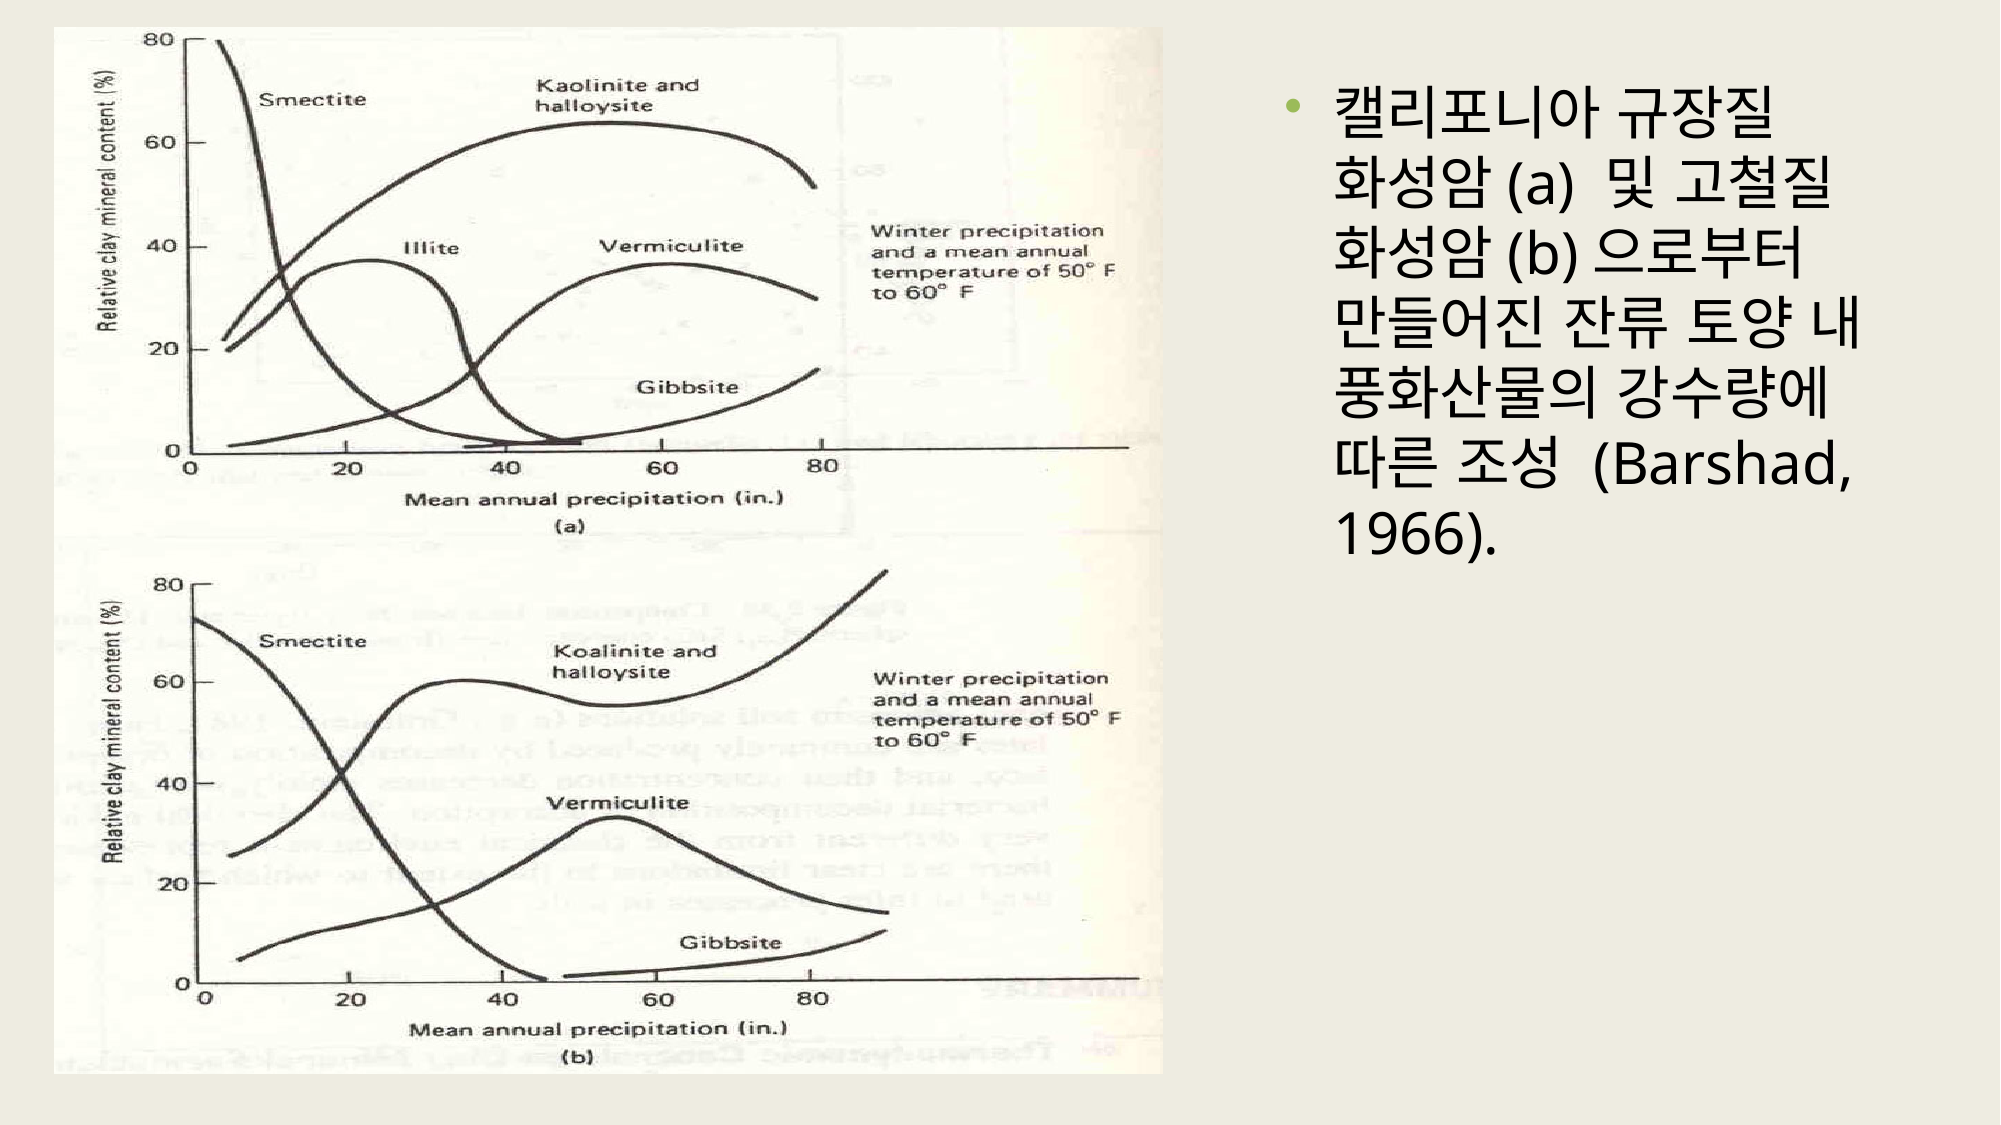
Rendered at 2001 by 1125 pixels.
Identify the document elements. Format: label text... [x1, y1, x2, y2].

picture [54, 27, 1164, 1074]
list 캘리포니아 규장질 화성암(a) 및 고철질 화성암(b)으로부터 만들어진 잔류 토양 내 풍화산물의 강수량에 따른 조성 (Barshad, 1966). [1196, 68, 1948, 812]
